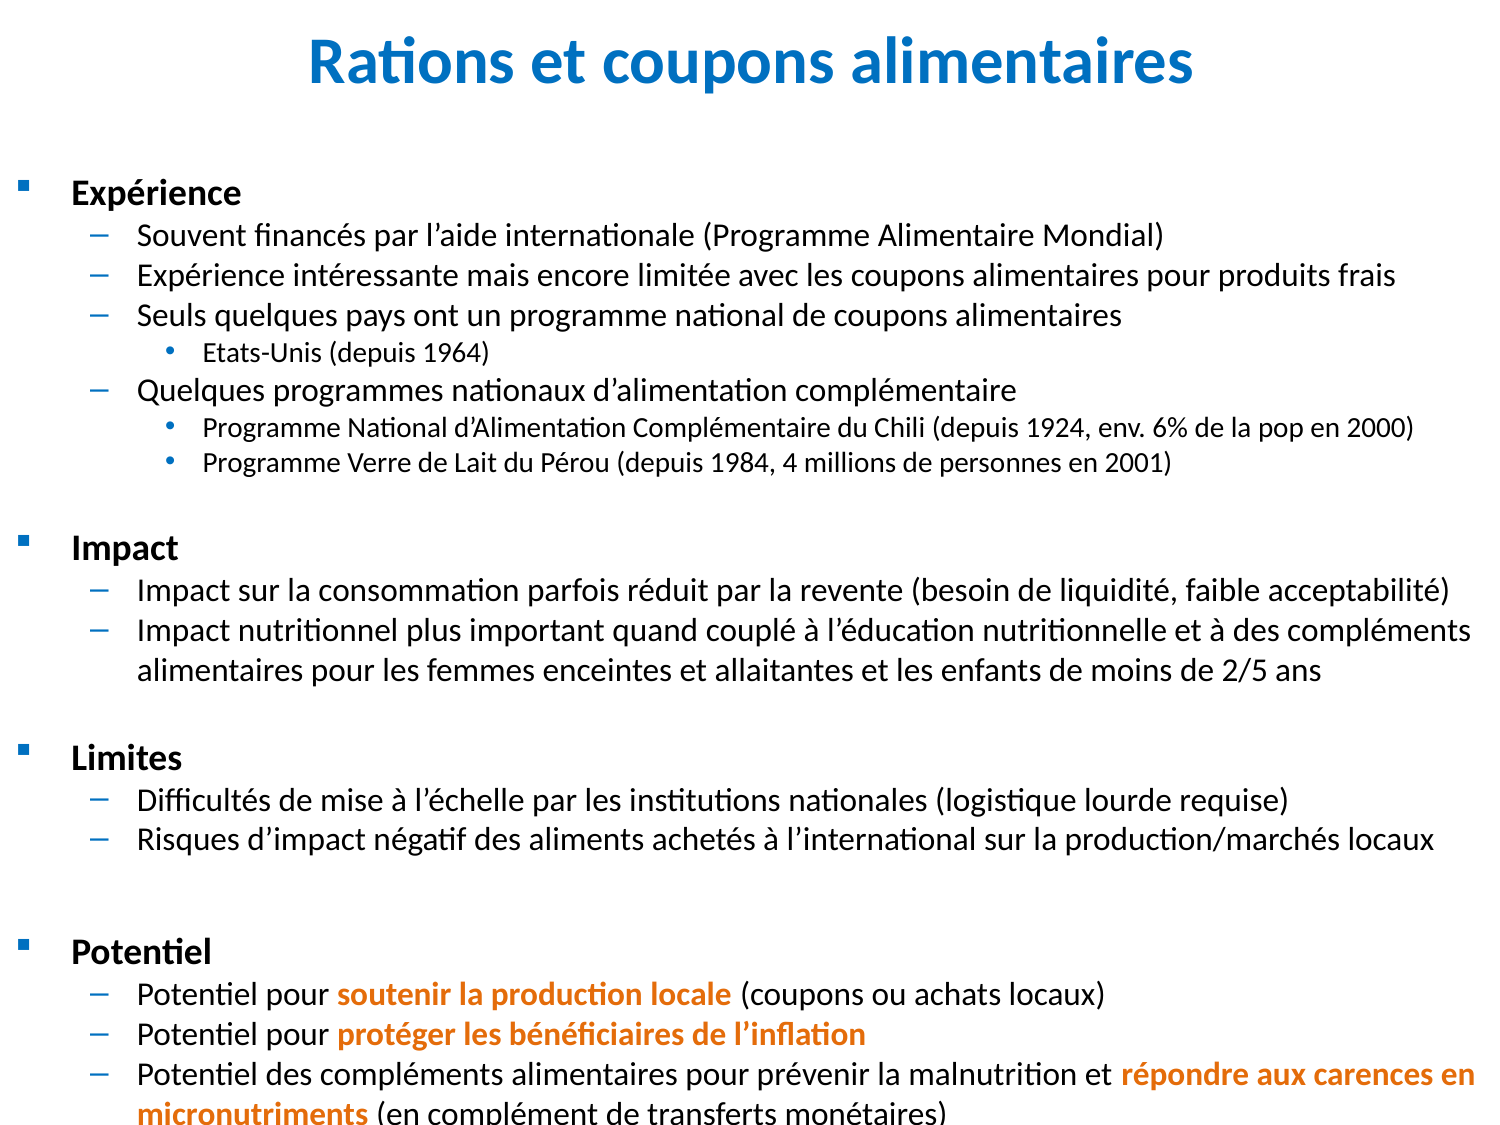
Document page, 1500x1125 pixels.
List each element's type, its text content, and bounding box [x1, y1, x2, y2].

title Rations et coupons alimentaires [76, 0, 1428, 114]
list Expérience Souvent financés par l’aide internationale (Programme Alimentaire Mondial) Expérience intéressante mais encore limitée avec les coupons alimentaires pour produits frais Seuls quelques pays ont un programme national de coupons alimentaires Etats-Unis (depuis 1964) Quelques programmes nationaux d’alimentation complémentaire Programme National d’Alimentation Complémentaire du Chili (depuis 1924, env. 6% de la pop en 2000) Programme Verre de Lait du Pérou (depuis 1984, 4 millions de personnes en 2001) Impact Impact sur la consommation parfois réduit par la revente (besoin de liquidité, faible acceptabilité) Impact nutritionnel plus important quand couplé à l’éducation nutritionnelle et à des compléments alimentaires pour les femmes enceintes et allaitantes et les enfants de moins de 2/5 ans Limites Difficultés de mise à l’échelle par les institutions nationales (logistique lourde requise) Risques d’impact négatif des aliments achetés à l’international sur la production/marchés locaux Potentiel Potentiel pour soutenir la production locale (coupons ou achats locaux) Potentiel pour protéger les bénéficiaires de l’inflation Potentiel des compléments alimentaires pour prévenir la malnutrition et répondre aux carences en micronutriments (en complément de transferts monétaires) [0, 160, 1500, 1125]
